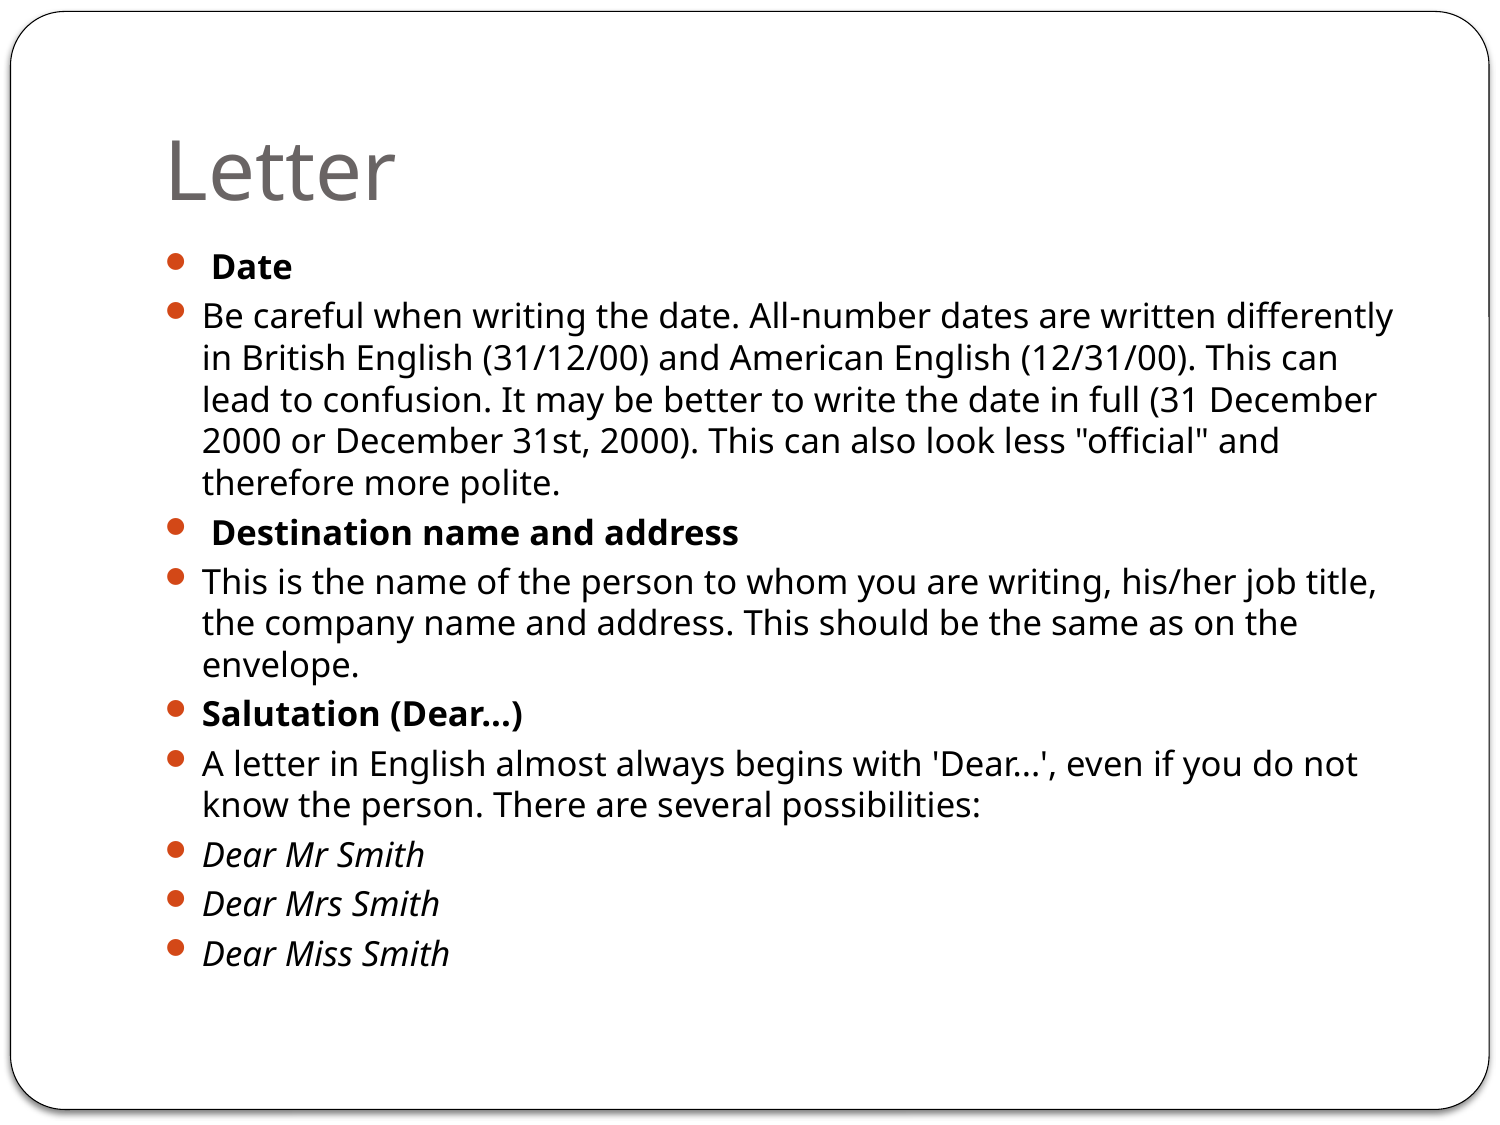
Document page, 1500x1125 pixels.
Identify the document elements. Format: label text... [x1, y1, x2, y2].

list Date Be careful when writing the date. All-number dates are written differently in British English (31/12/00) and American English (12/31/00). This can lead to confusion. It may be better to write the date in full (31 December 2000 or December 31st, 2000). This can also look less "official" and therefore more polite. Destination name and address This is the name of the person to whom you are writing, his/her job title, the company name and address. This should be the same as on the envelope. Salutation (Dear...) A letter in English almost always begins with 'Dear...', even if you do not know the person. There are several possibilities: Dear Mr Smith Dear Mrs Smith Dear Miss Smith [150, 237, 1425, 988]
title Letter [150, 45, 1425, 233]
